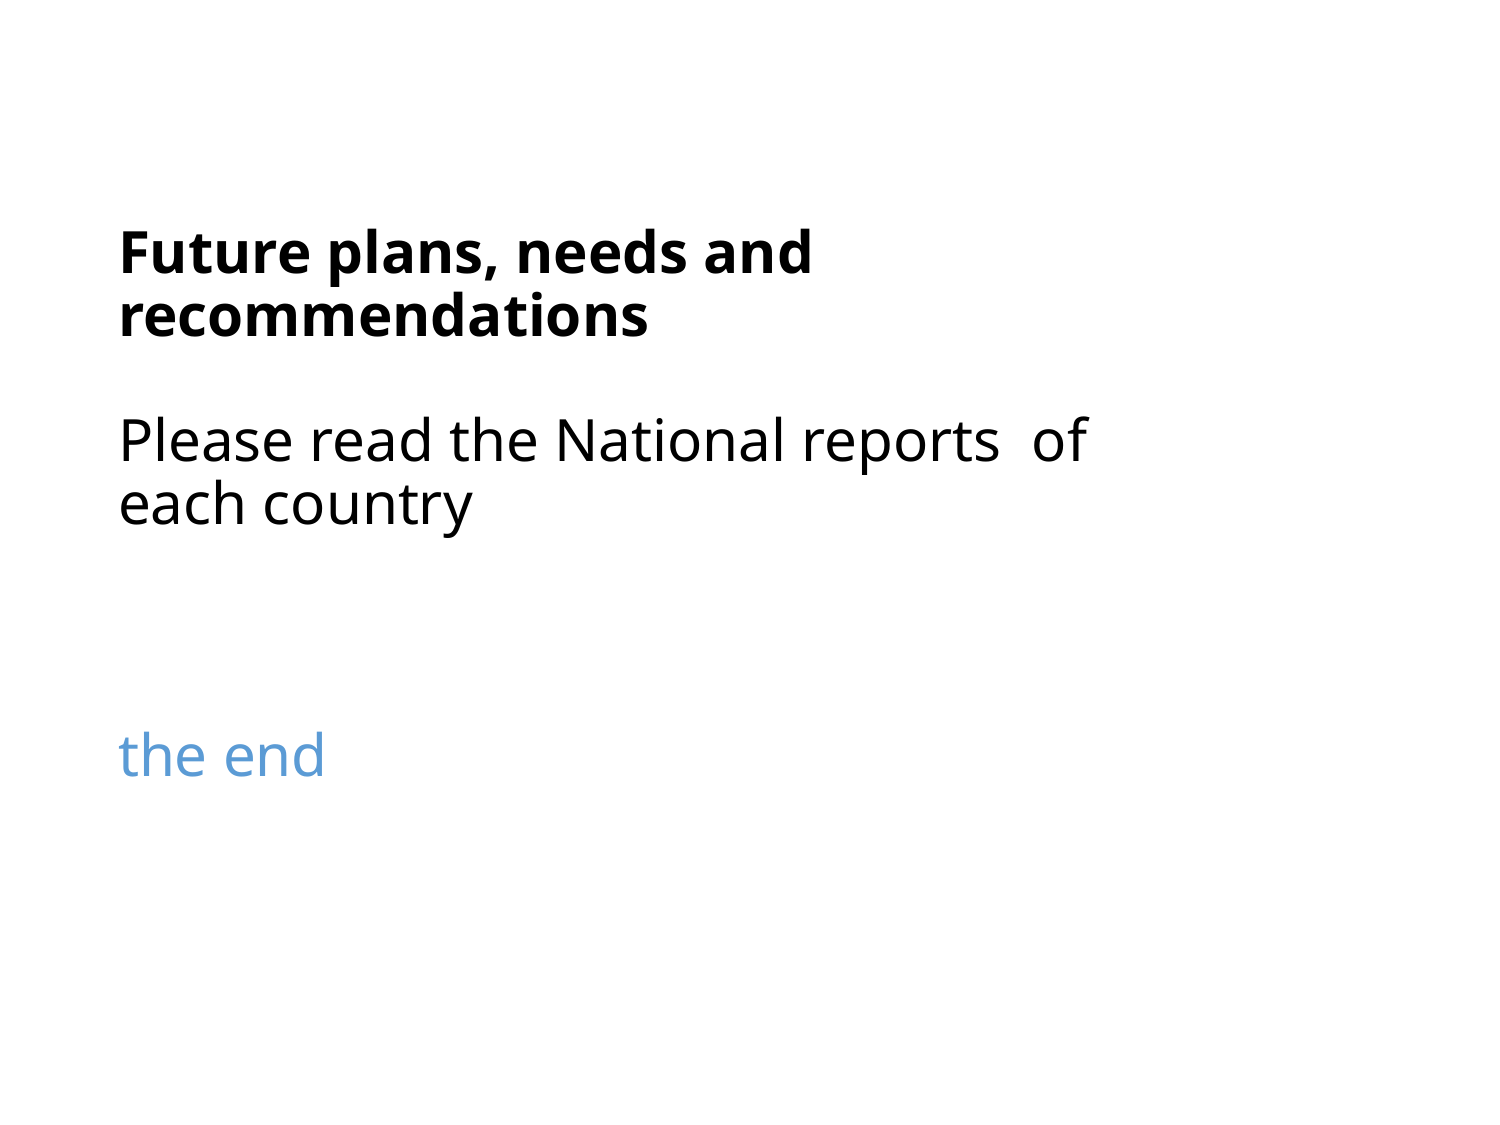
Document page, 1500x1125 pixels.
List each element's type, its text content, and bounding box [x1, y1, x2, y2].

title Future plans, needs and recommendations Please read the National reports of each country the end [103, 59, 1223, 953]
